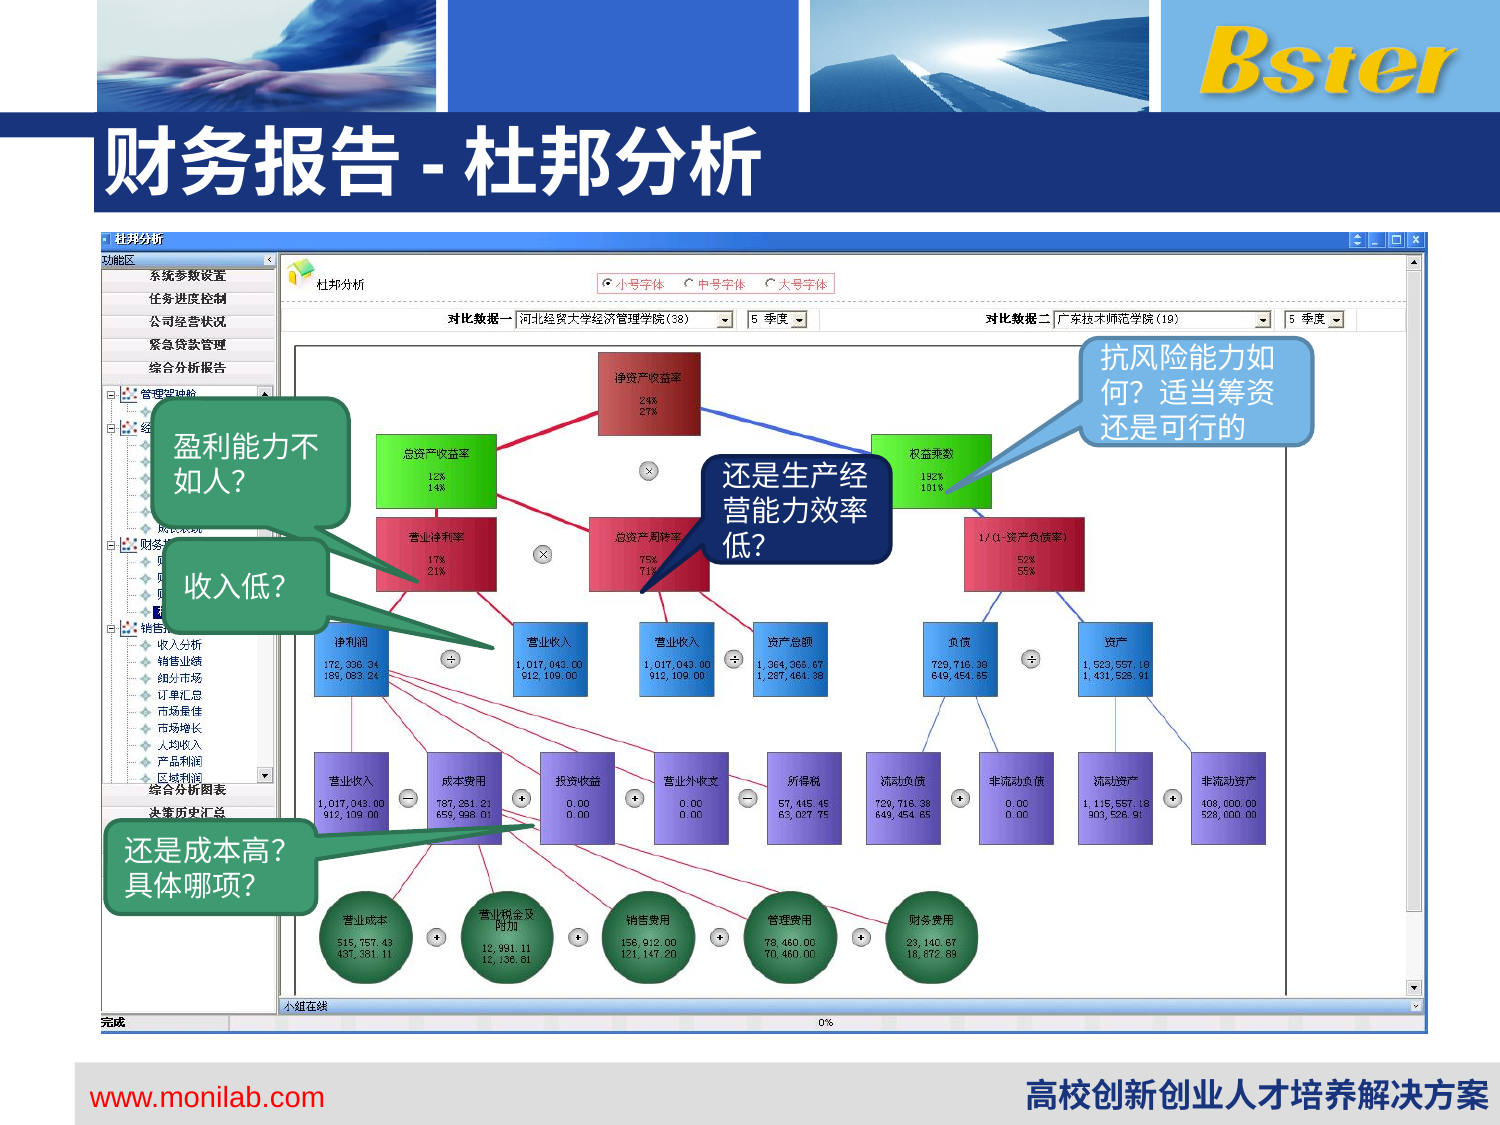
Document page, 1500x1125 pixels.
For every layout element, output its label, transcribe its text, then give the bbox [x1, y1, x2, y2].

picture [810, 0, 1150, 112]
title 财务报告-杜邦分析 [88, 113, 1369, 206]
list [100, 232, 1428, 1034]
picture [97, 0, 437, 112]
picture [1199, 26, 1458, 94]
